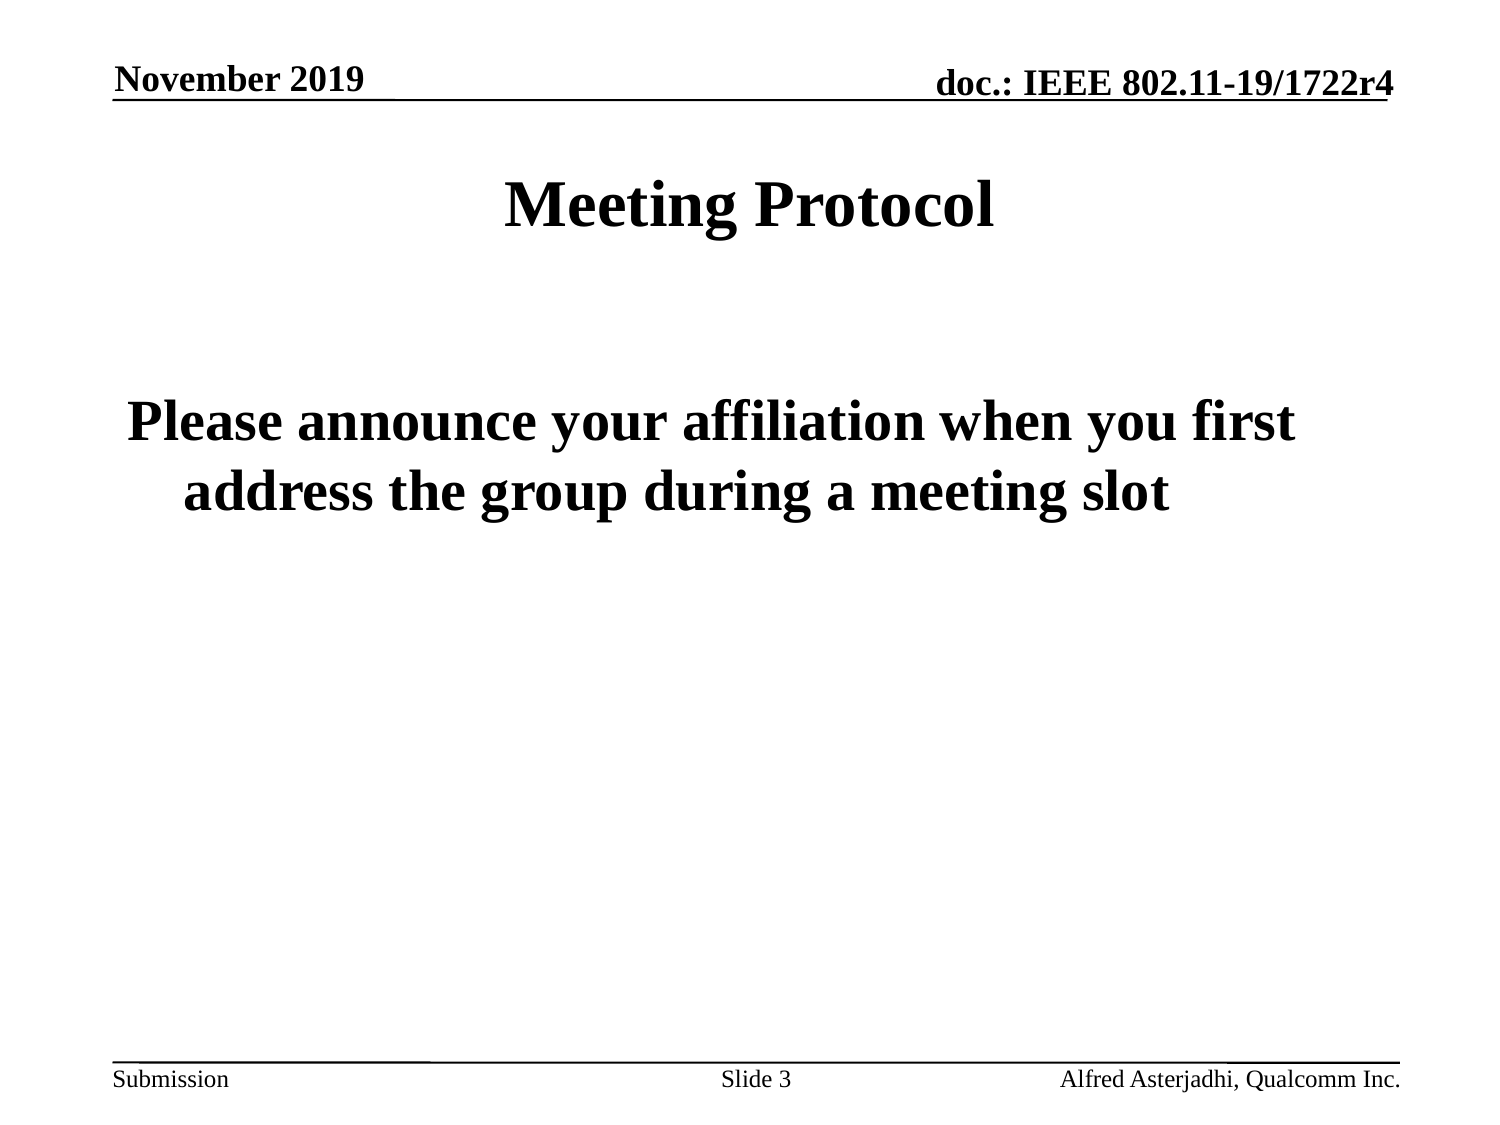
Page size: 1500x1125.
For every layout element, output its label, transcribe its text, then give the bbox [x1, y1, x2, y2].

title Meeting Protocol [112, 112, 1388, 288]
footer Alfred Asterjadhi, Qualcomm Inc. [878, 1061, 1402, 1093]
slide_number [114, 54, 423, 100]
slide_number Slide 3 [712, 1061, 800, 1123]
list Please announce your affiliation when you first address the group during a meeting slot [112, 374, 1388, 513]
